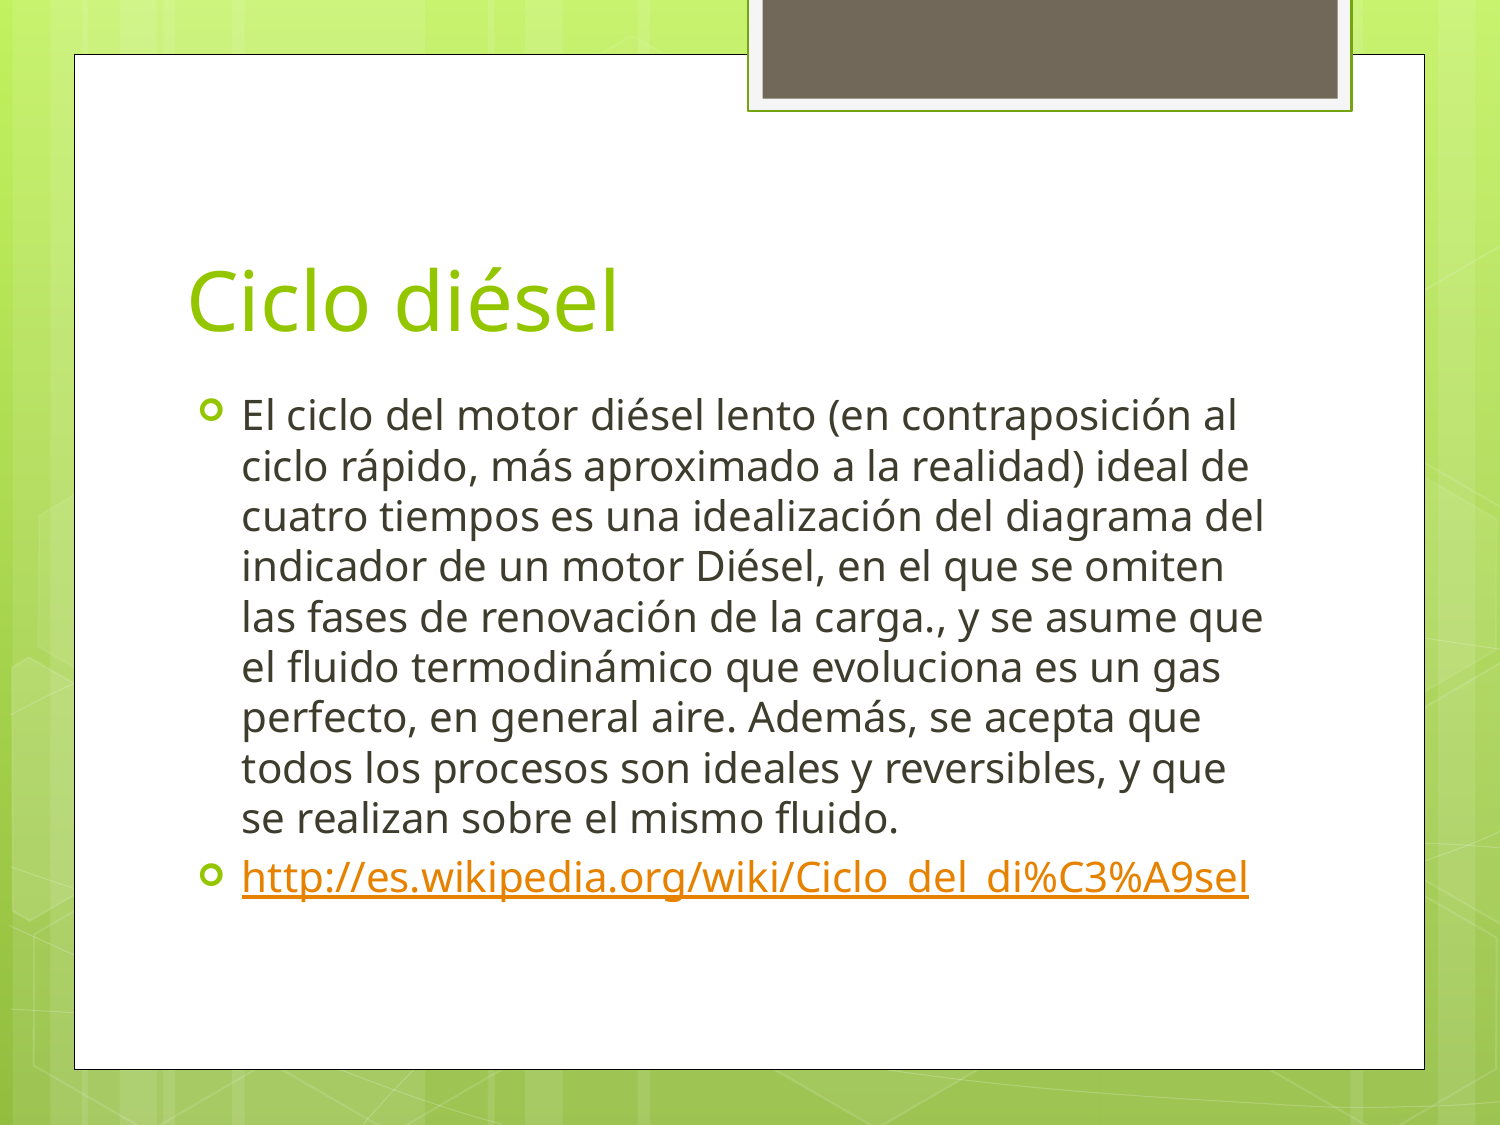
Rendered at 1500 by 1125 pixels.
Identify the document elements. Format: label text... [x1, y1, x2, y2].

list El ciclo del motor diésel lento (en contraposición al ciclo rápido, más aproximado a la realidad) ideal de cuatro tiempos es una idealización del diagrama del indicador de un motor Diésel, en el que se omiten las fases de renovación de la carga., y se asume que el fluido termodinámico que evoluciona es un gas perfecto, en general aire. Además, se acepta que todos los procesos son ideales y reversibles, y que se realizan sobre el mismo fluido. http://es.wikipedia.org/wiki/Ciclo_del_di%C3%A9sel [171, 381, 1283, 957]
title Ciclo diésel [171, 168, 1324, 357]
